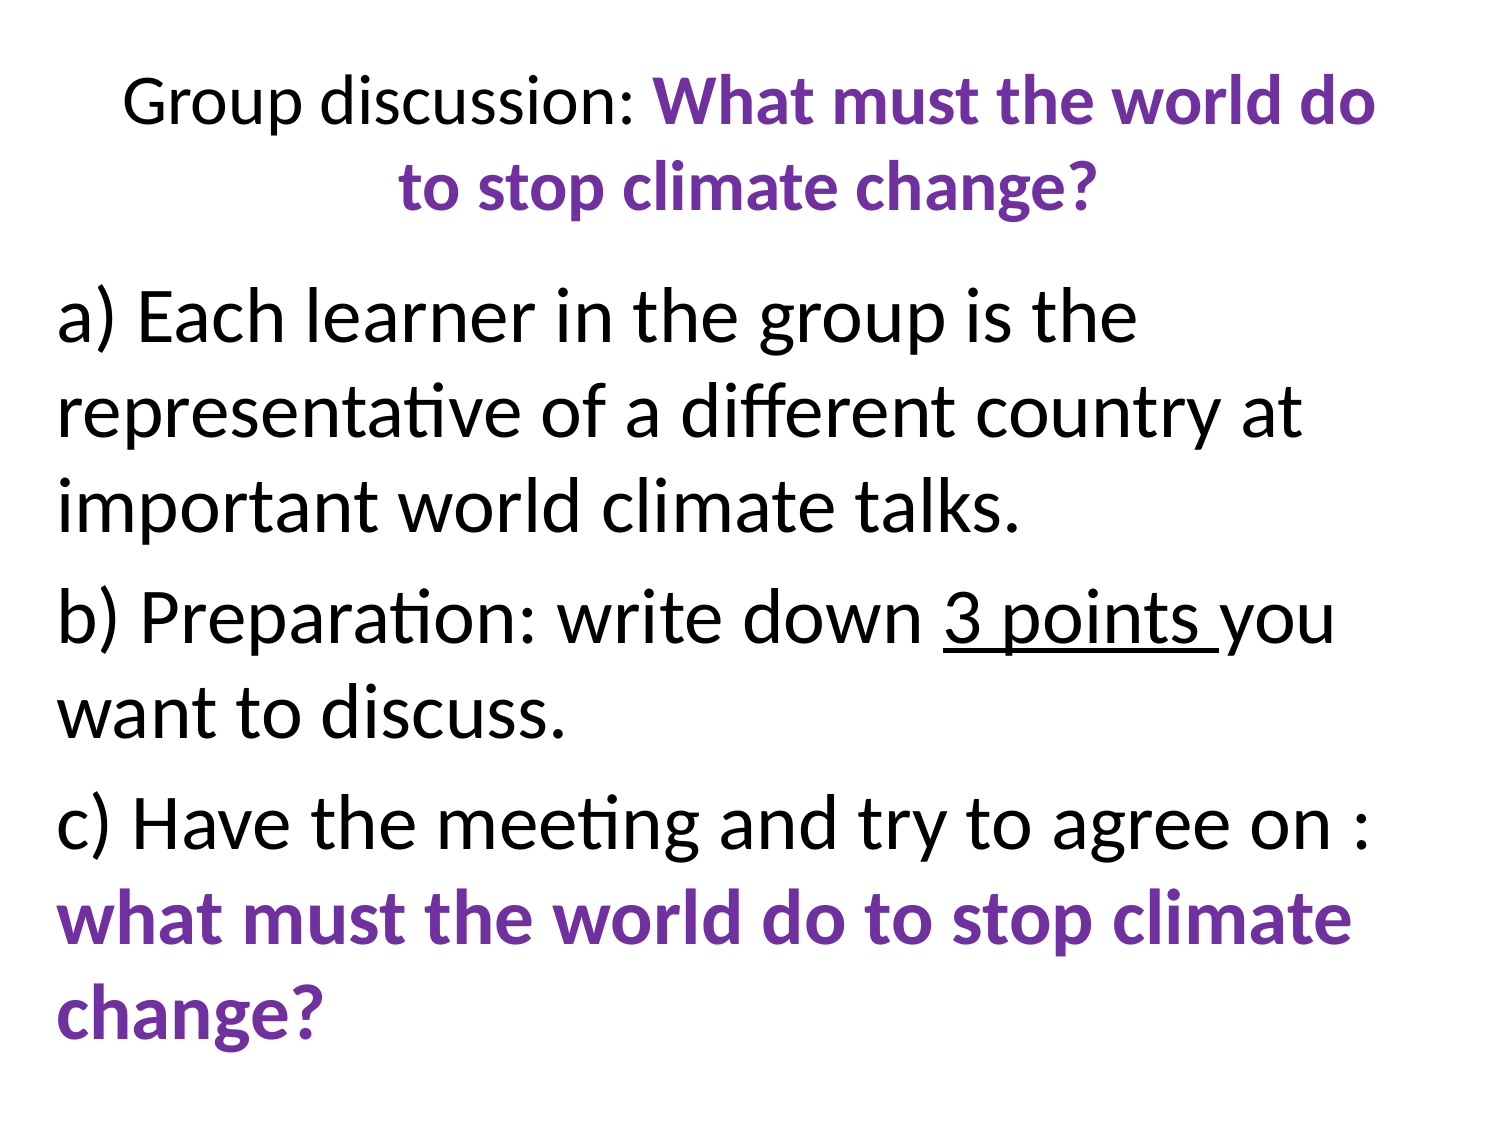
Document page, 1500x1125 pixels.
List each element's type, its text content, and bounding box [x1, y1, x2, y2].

list a) Each learner in the group is the representative of a different country at important world climate talks. b) Preparation: write down 3 points you want to discuss. c) Have the meeting and try to agree on : what must the world do to stop climate change? [41, 255, 1471, 1094]
title Group discussion: What must the world do to stop climate change? [75, 45, 1425, 233]
